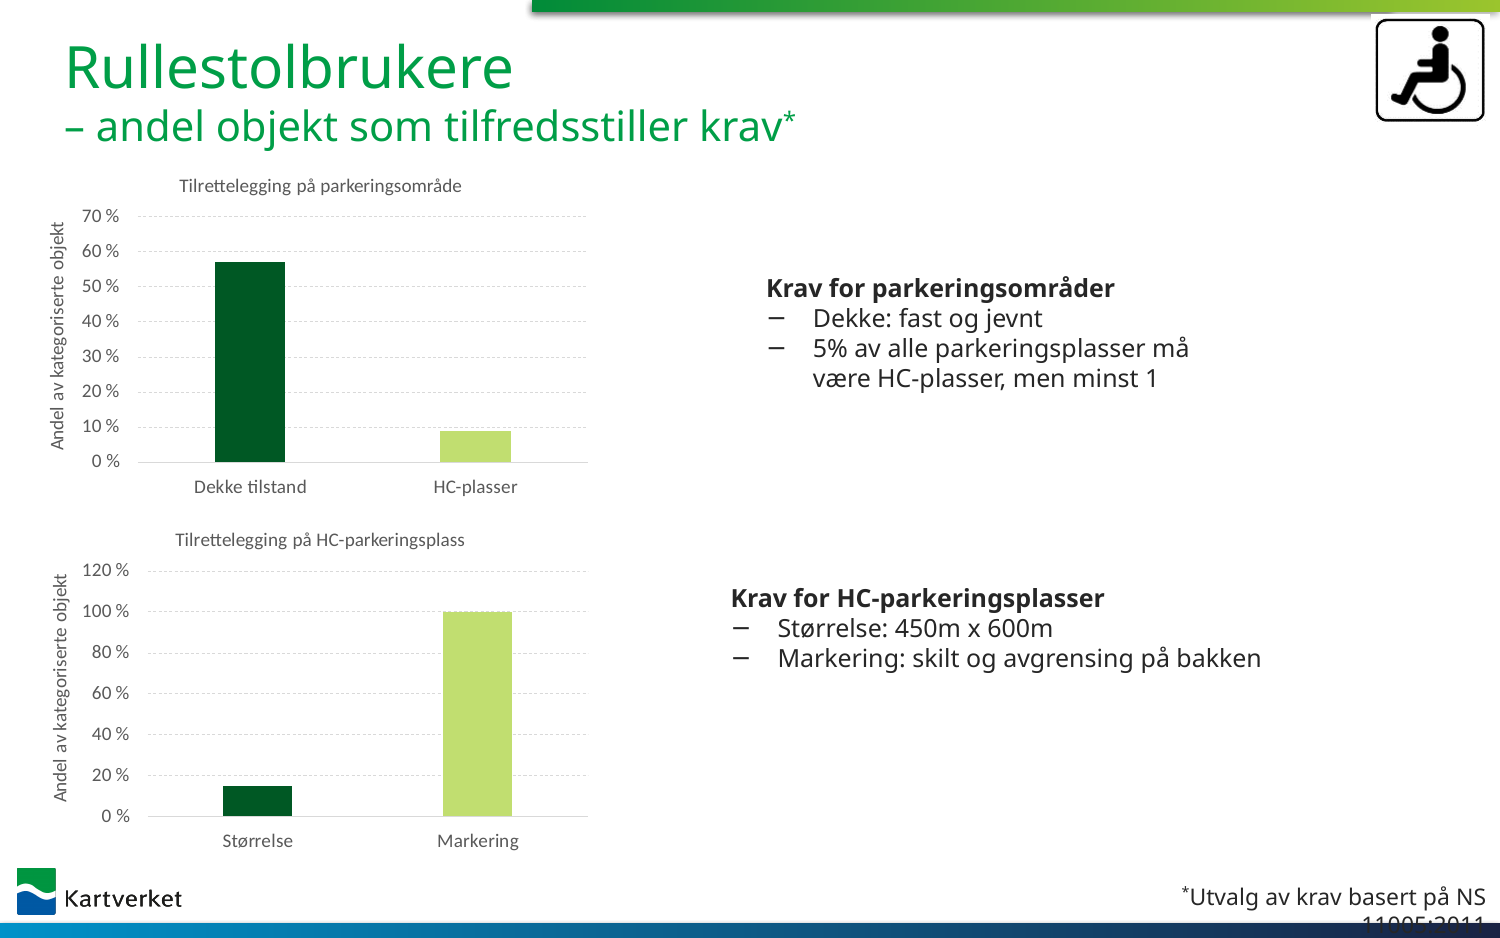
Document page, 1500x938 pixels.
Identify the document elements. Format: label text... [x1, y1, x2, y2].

text_box *Utvalg av krav basert på NS 11005:2011 [1068, 873, 1500, 938]
picture [41, 166, 599, 505]
text_box Rullestolbrukere – andel objekt som tilfredsstiller krav* [49, 23, 1431, 158]
picture [1371, 13, 1491, 127]
text_box Krav for parkeringsområder Dekke: fast og jevnt 5% av alle parkeringsplasser må være HC-plasser, men minst 1 [751, 264, 1232, 400]
picture [41, 520, 599, 859]
text_box Krav for HC-parkeringsplasser Størrelse: 450m x 600m Markering: skilt og avgrensing på bakken [715, 574, 1278, 680]
